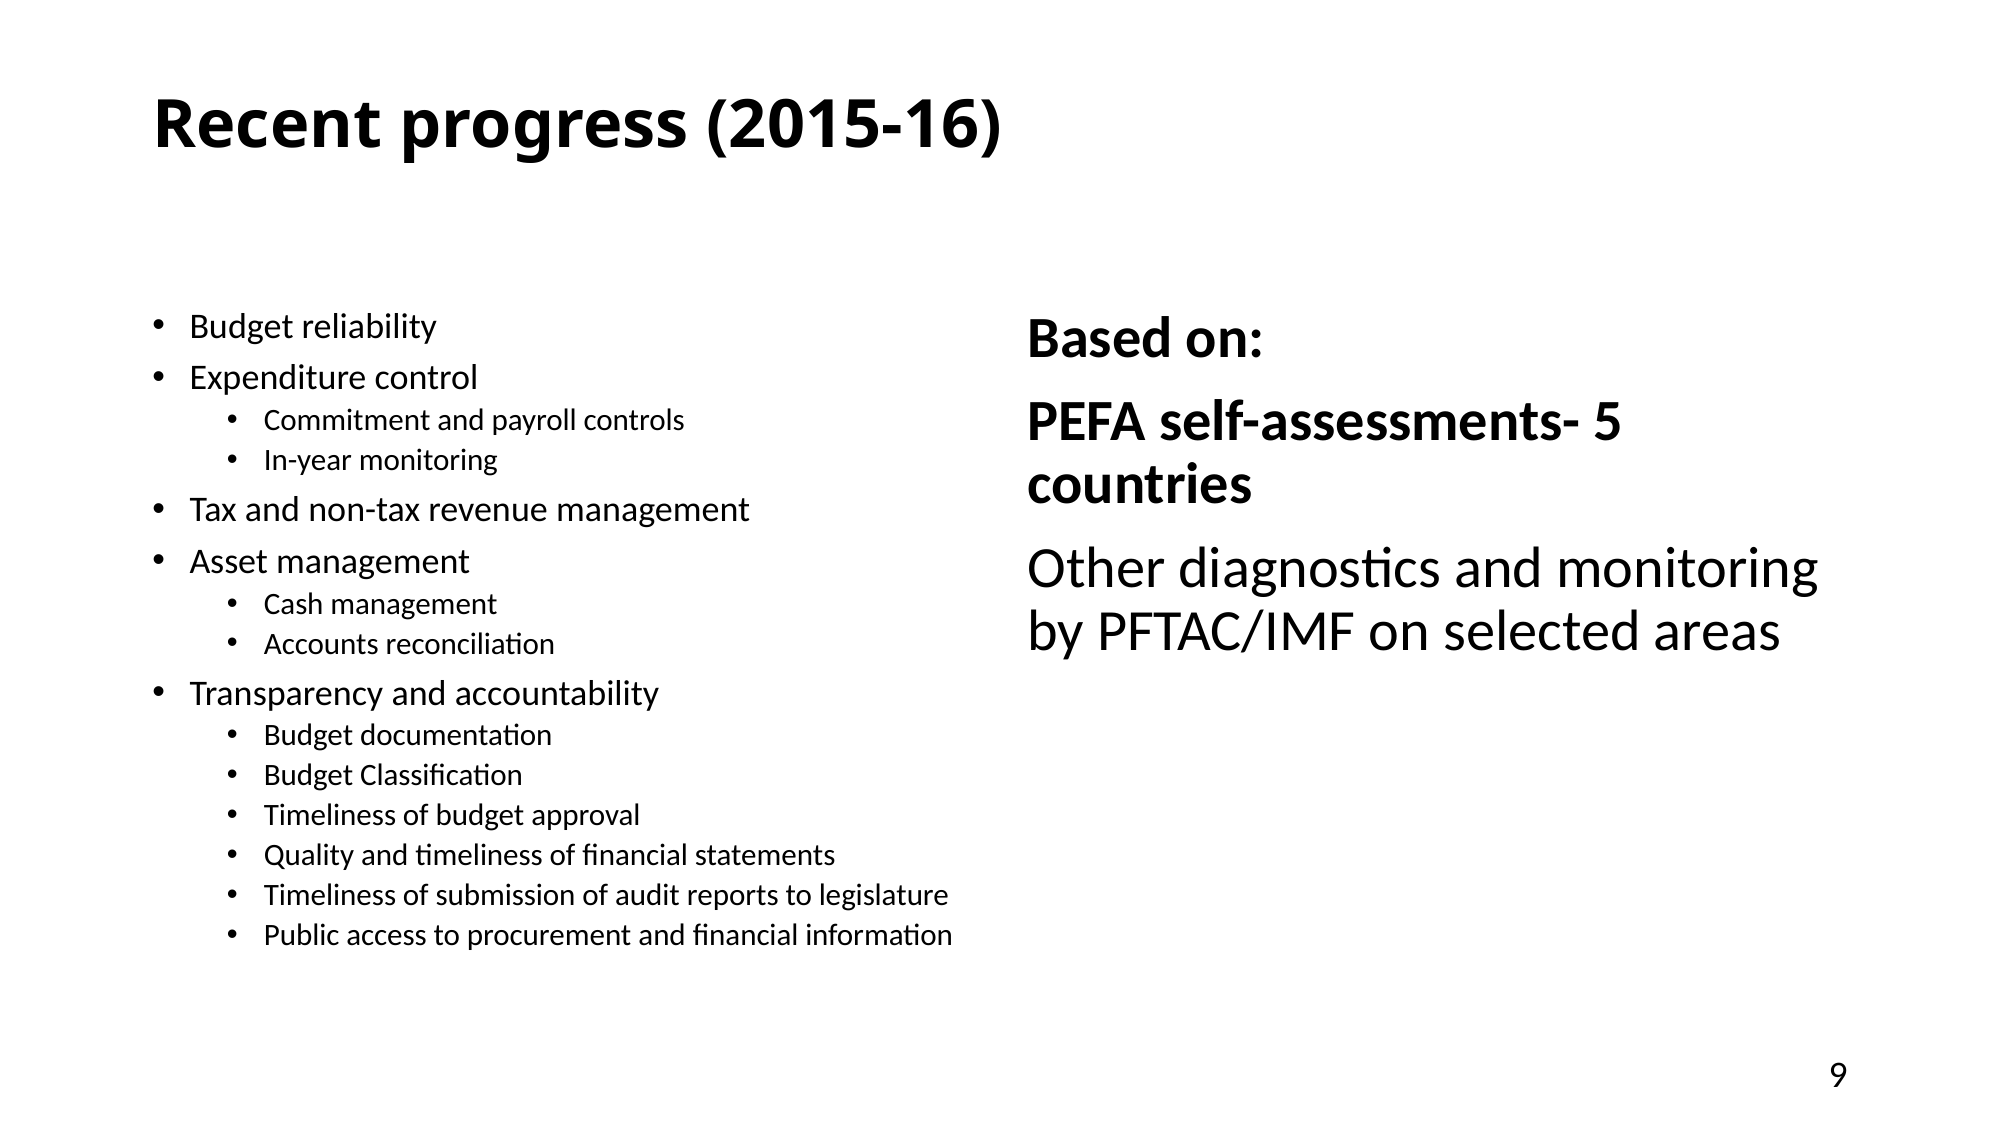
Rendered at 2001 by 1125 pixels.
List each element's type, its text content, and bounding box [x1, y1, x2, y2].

title Recent progress (2015-16) [137, 59, 1863, 193]
list Budget reliability Expenditure control Commitment and payroll controls In-year monitoring Tax and non-tax revenue management Asset management Cash management Accounts reconciliation Transparency and accountability Budget documentation Budget Classification Timeliness of budget approval Quality and timeliness of financial statements Timeliness of submission of audit reports to legislature Public access to procurement and financial information [137, 299, 988, 1014]
slide_number 9 [1412, 1042, 1863, 1103]
list Based on: PEFA self-assessments- 5 countries Other diagnostics and monitoring by PFTAC/IMF on selected areas [1012, 299, 1863, 1014]
